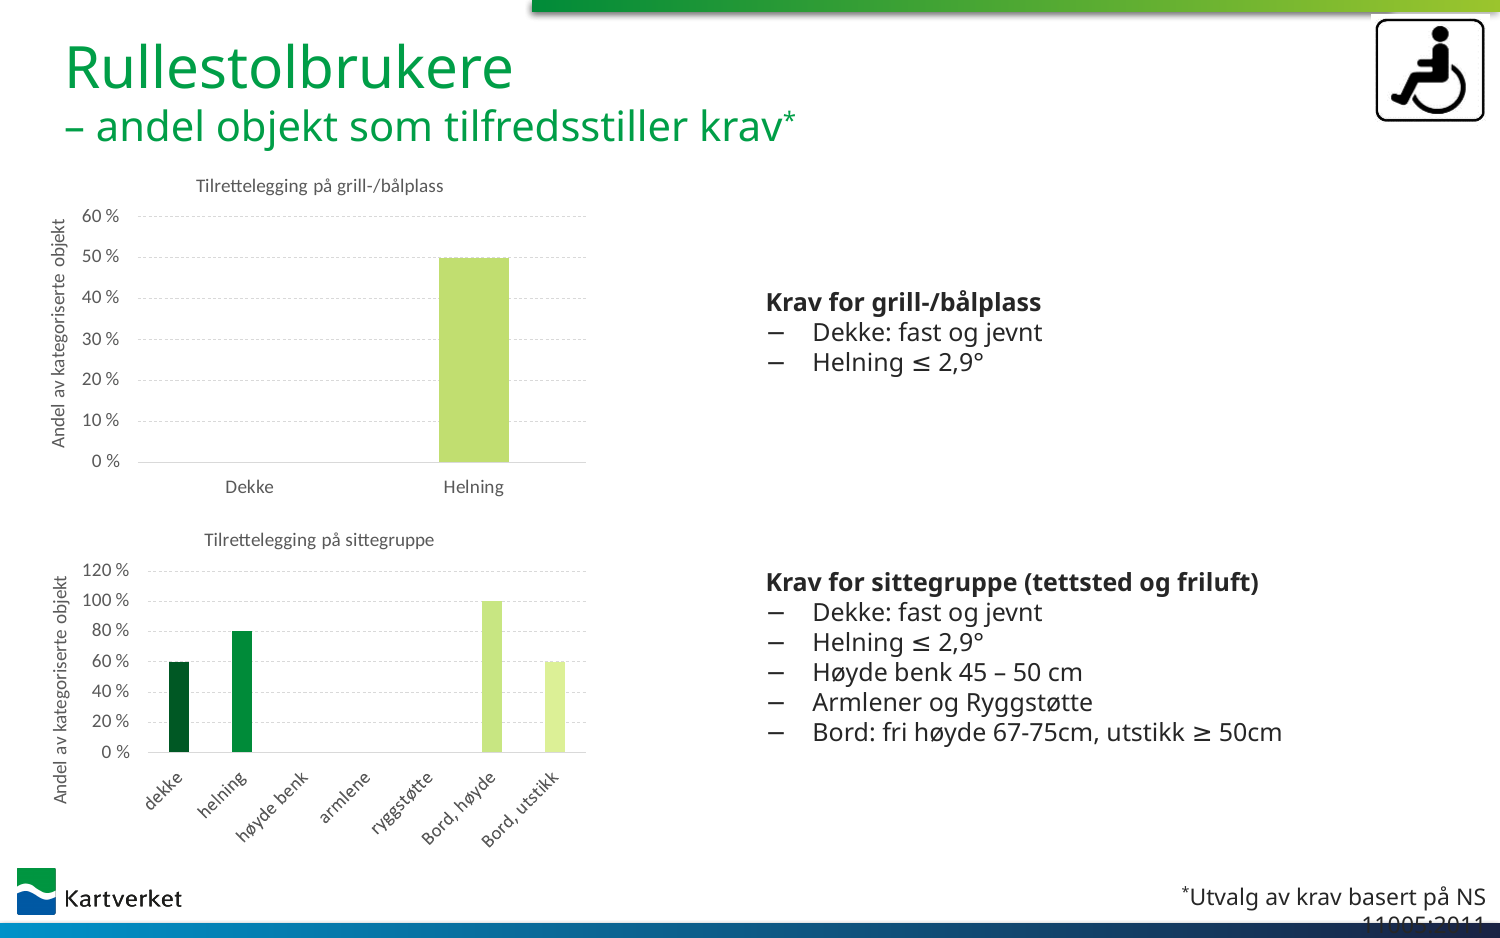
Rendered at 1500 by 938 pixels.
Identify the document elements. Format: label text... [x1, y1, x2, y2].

picture [1371, 13, 1491, 127]
text_box *Utvalg av krav basert på NS 11005:2011 [1068, 873, 1500, 938]
picture [41, 520, 597, 859]
picture [41, 166, 597, 505]
text_box Rullestolbrukere – andel objekt som tilfredsstiller krav* [49, 14, 1431, 158]
text_box Krav for sittegruppe (tettsted og friluft) Dekke: fast og jevnt Helning ≤ 2,9° Høyde benk 45 – 50 cm Armlener og Ryggstøtte Bord: fri høyde 67-75cm, utstikk ≥ 50cm [750, 559, 1500, 754]
text_box Krav for grill-/bålplass Dekke: fast og jevnt Helning ≤ 2,9° [750, 279, 1452, 384]
